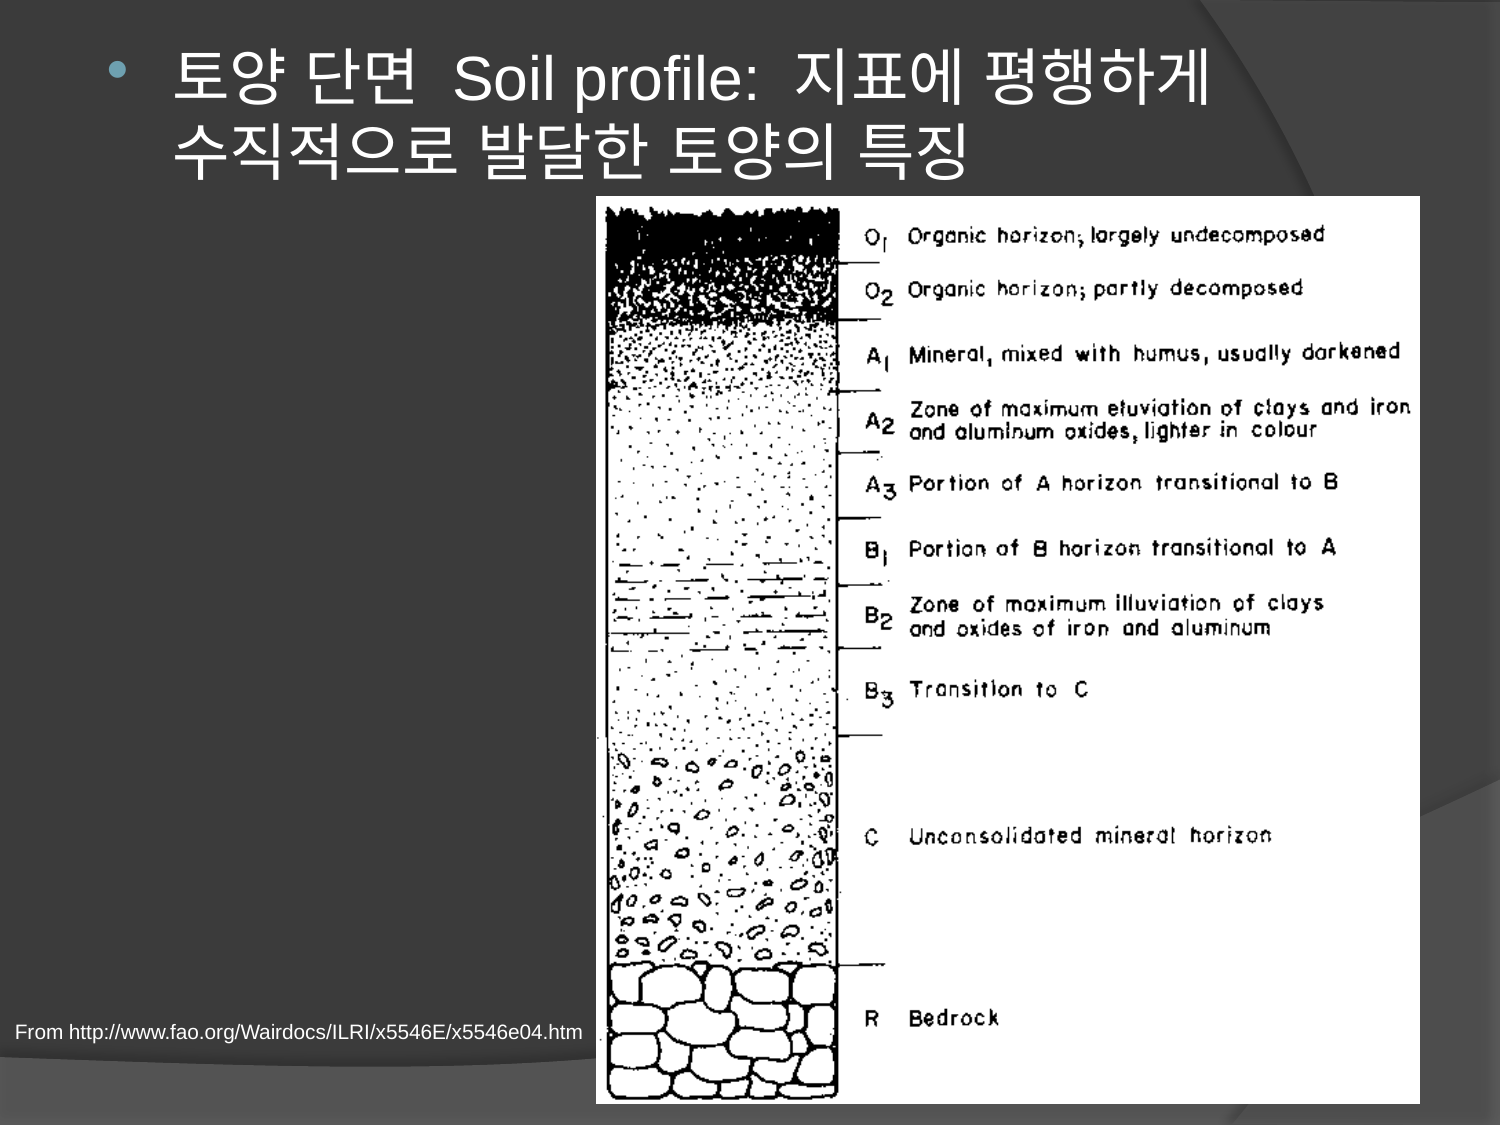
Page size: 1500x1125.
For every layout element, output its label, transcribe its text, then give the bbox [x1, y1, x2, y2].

text_box From http://www.fao.org/Wairdocs/ILRI/x5546E/x5546e04.htm [0, 1011, 587, 1052]
picture [596, 195, 1421, 1105]
list 토양 단면 Soil profile: 지표에 평행하게 수직적으로 발달한 토양의 특징 [88, 30, 1314, 774]
